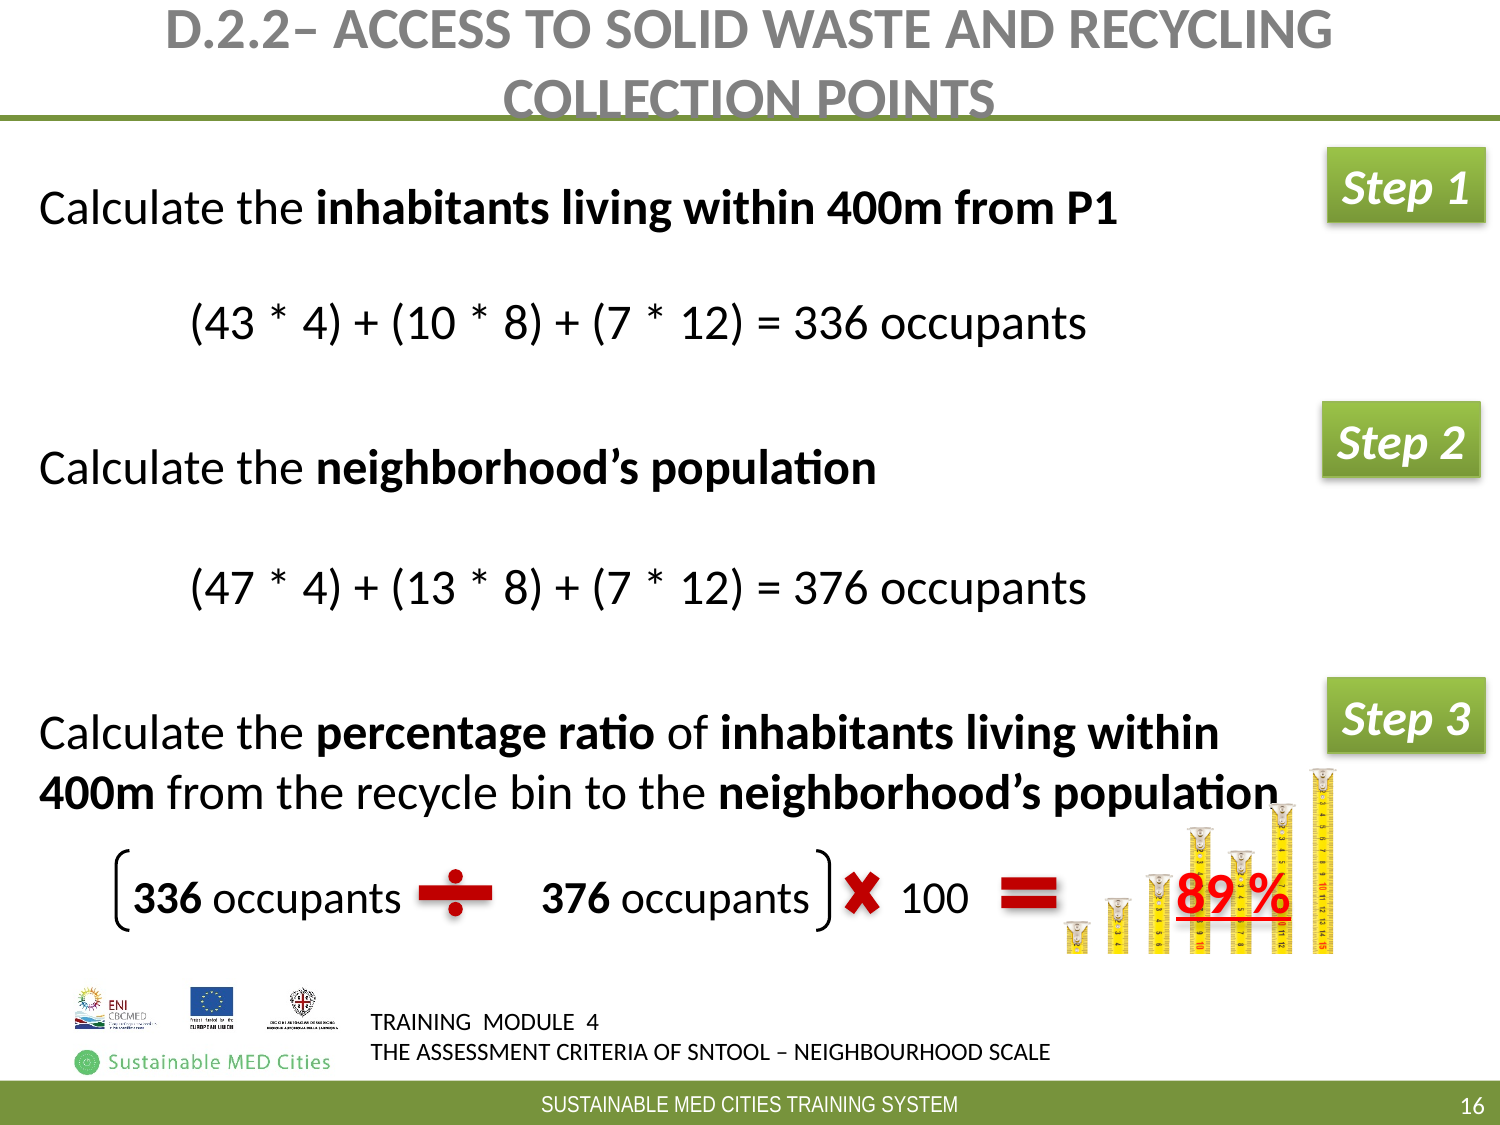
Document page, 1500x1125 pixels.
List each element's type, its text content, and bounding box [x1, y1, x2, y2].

text_box Step 2 [1322, 401, 1481, 478]
slide_number 16 [1399, 1074, 1500, 1125]
picture [62, 978, 356, 1080]
text_box Step 1 [1327, 147, 1486, 223]
text_box D.2.2– ACCESS TO SOLID WASTE AND RECYCLING COLLECTION POINTS [0, 0, 1500, 121]
text_box Step 3 [1327, 677, 1486, 754]
text_box Calculate the inhabitants living within 400m from P1 (43 * 4) + (10 * 8) + (7 * 12) = 336 occupants Calculate the neighborhood’s population (47 * 4) + (13 * 8) + (7 * 12) = 376 occupants Calculate the percentage ratio of inhabitants living within 400m from the recycle bin to the neighborhood’s population [24, 166, 1327, 882]
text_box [115, 762, 1385, 955]
